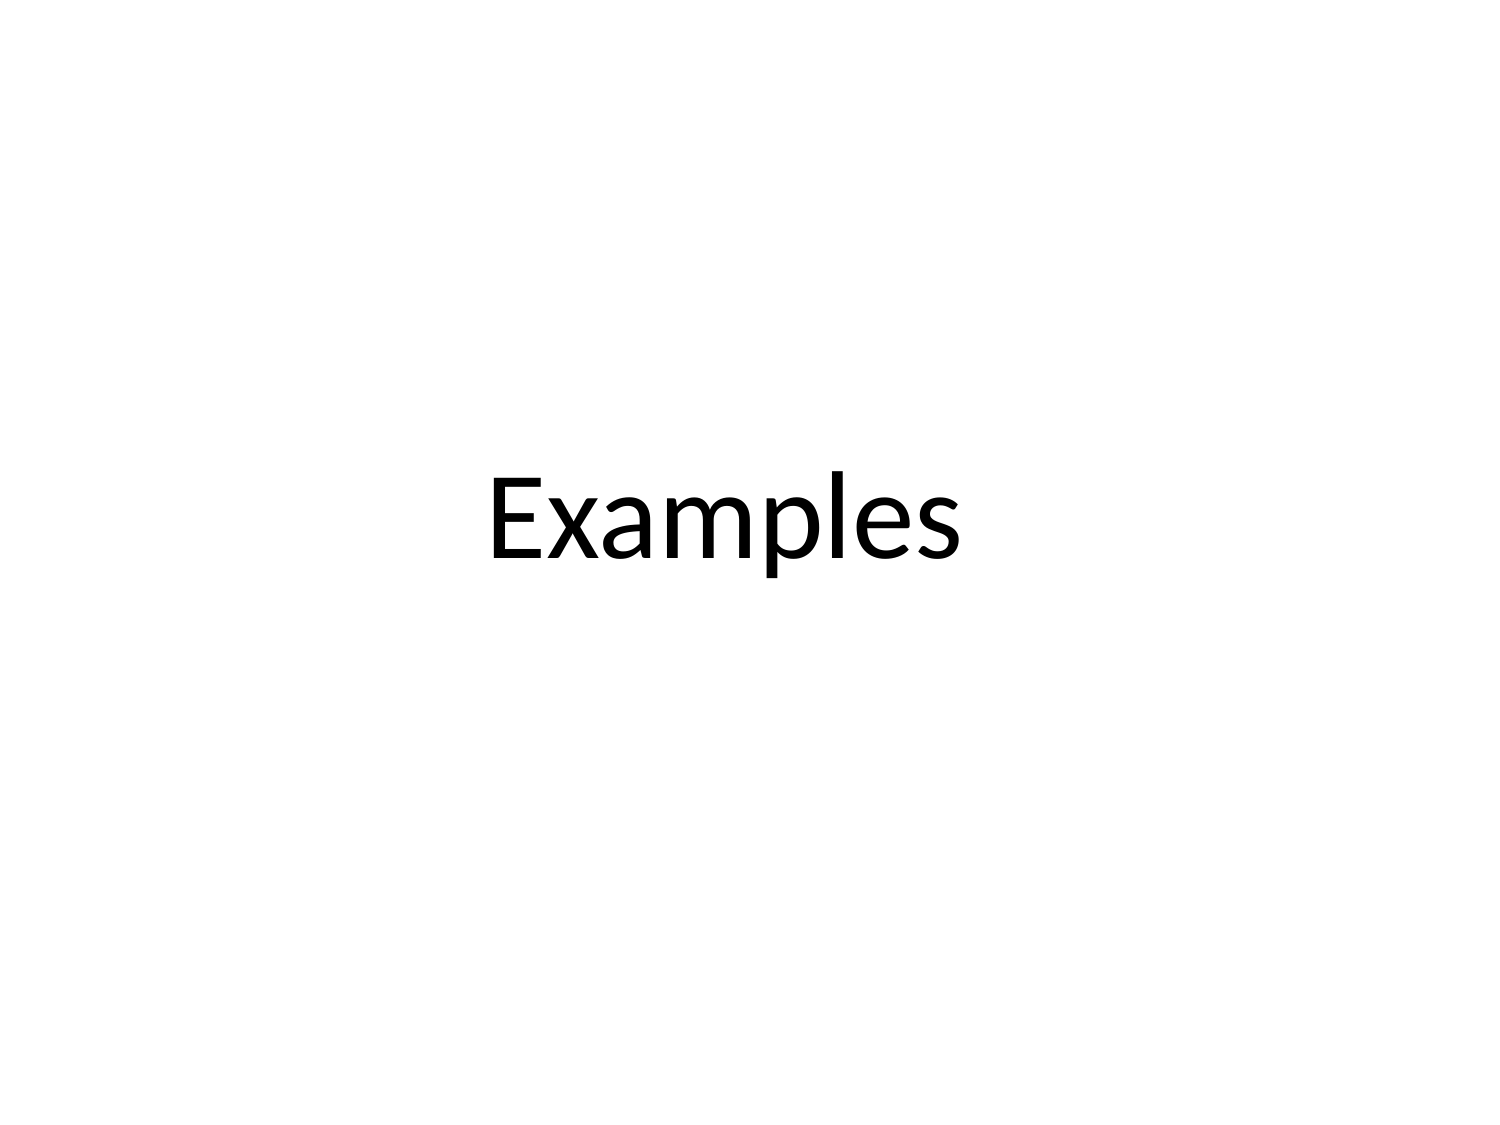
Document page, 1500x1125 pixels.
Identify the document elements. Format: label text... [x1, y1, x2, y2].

title Examples [0, 237, 1500, 780]
